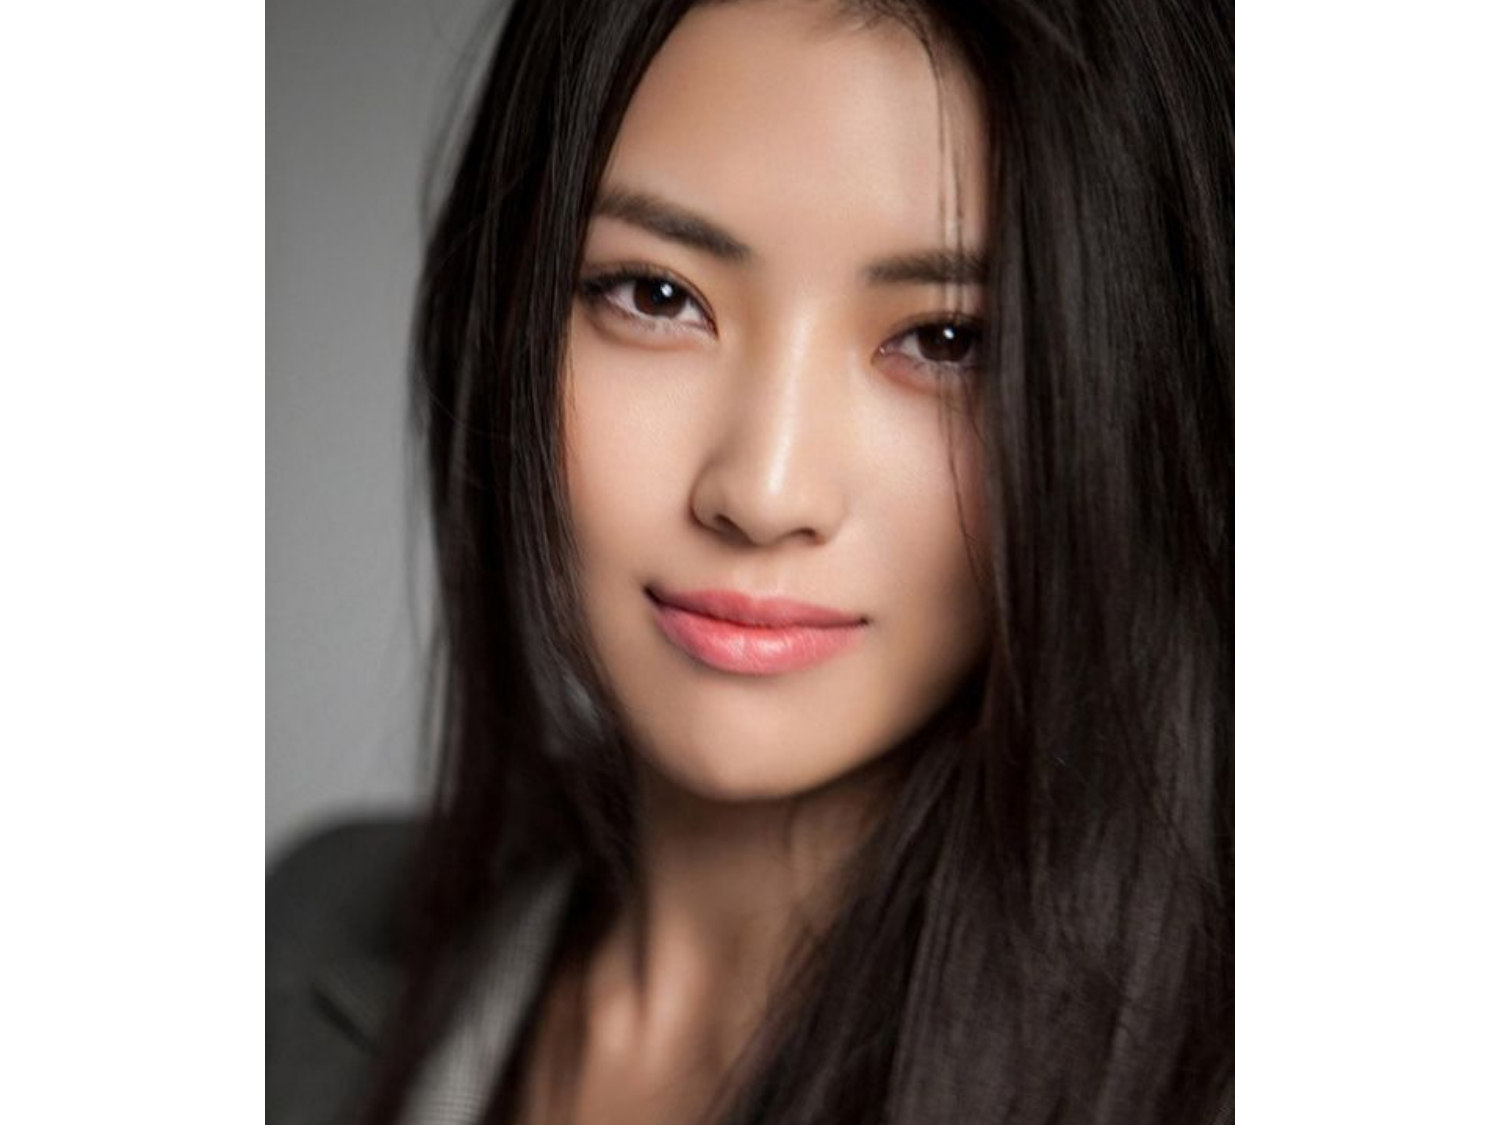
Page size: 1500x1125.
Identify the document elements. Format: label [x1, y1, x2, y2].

picture [265, 0, 1235, 1125]
